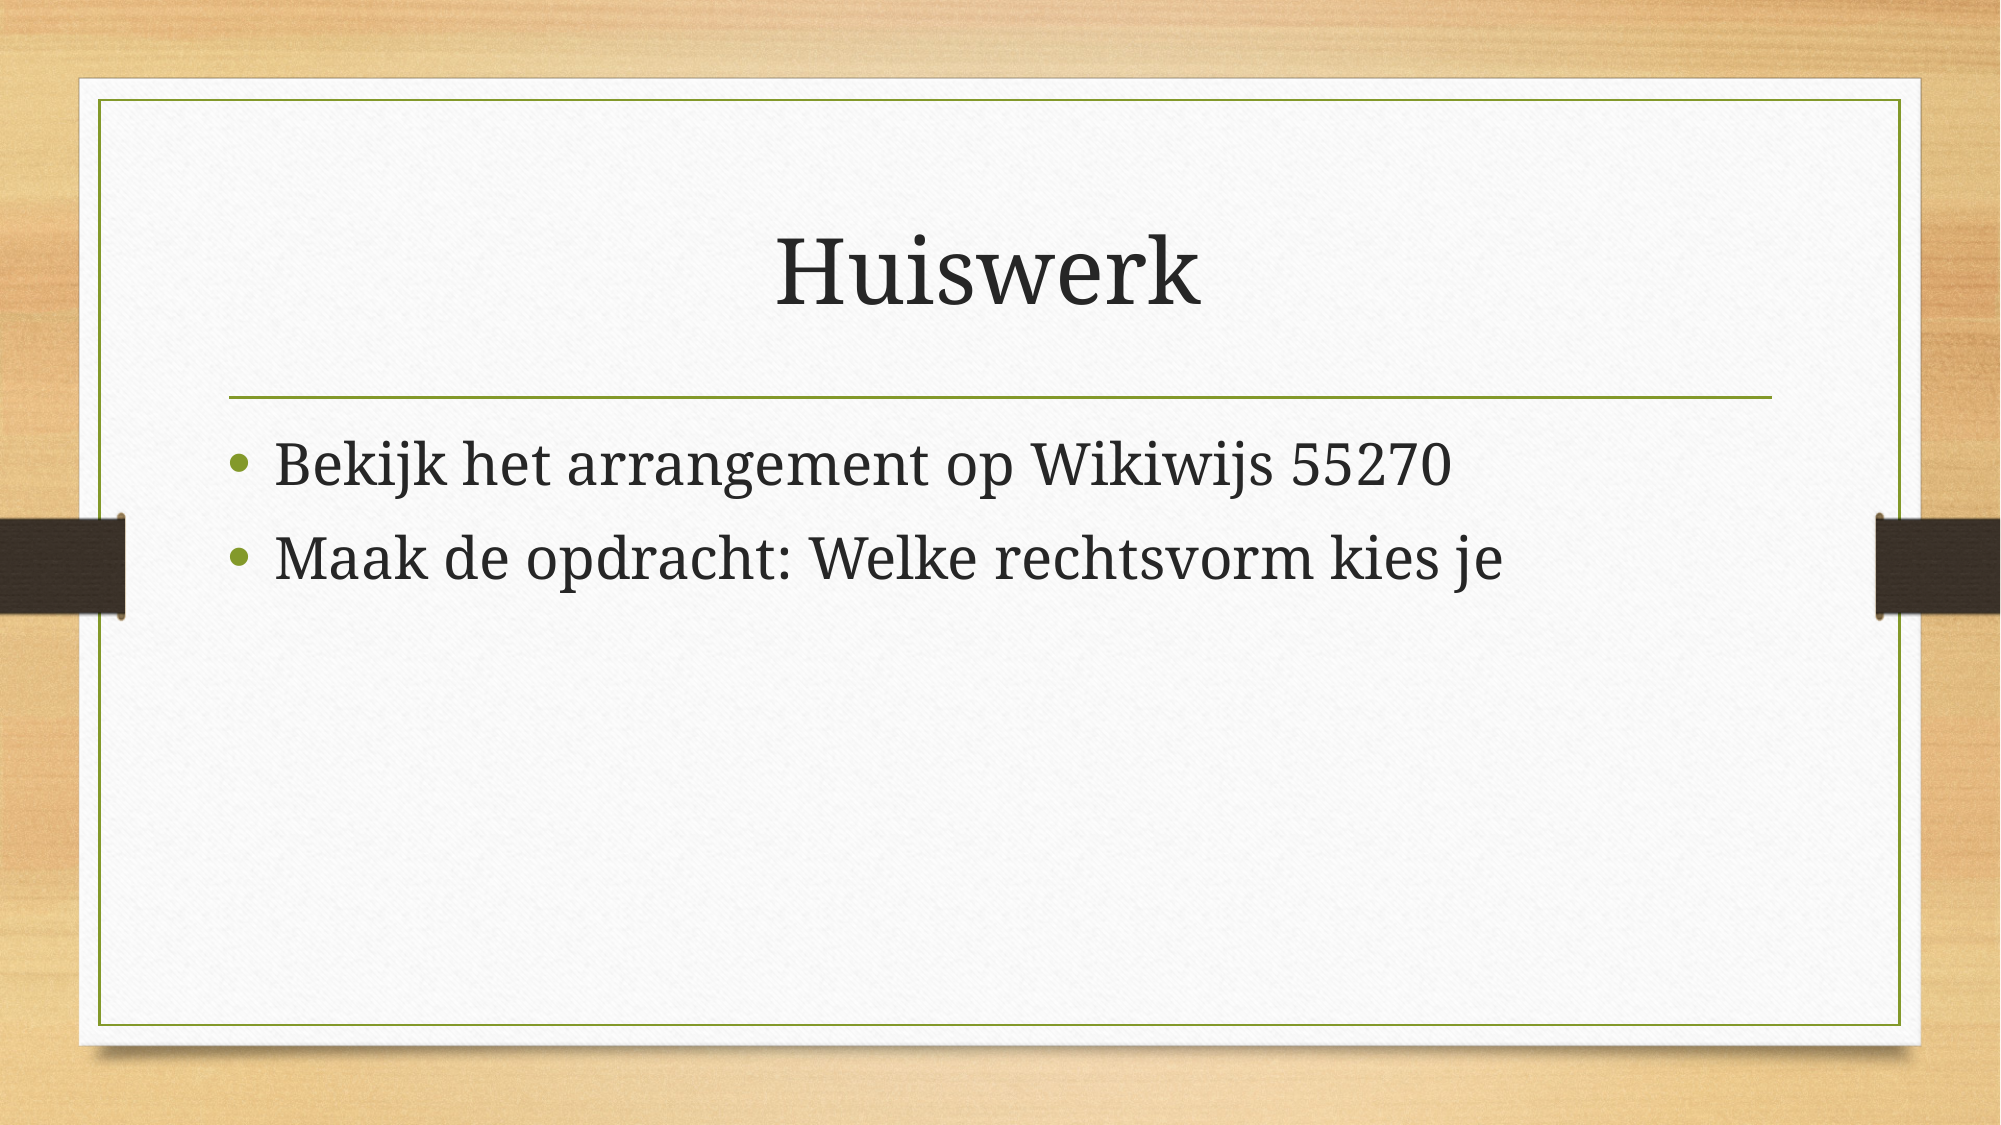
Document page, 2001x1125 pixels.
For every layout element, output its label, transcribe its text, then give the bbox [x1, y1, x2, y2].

list Bekijk het arrangement op Wikiwijs 55270 Maak de opdracht: Welke rechtsvorm kies je [212, 419, 1788, 964]
title Huiswerk [212, 161, 1788, 375]
picture [0, 0, 2001, 1125]
